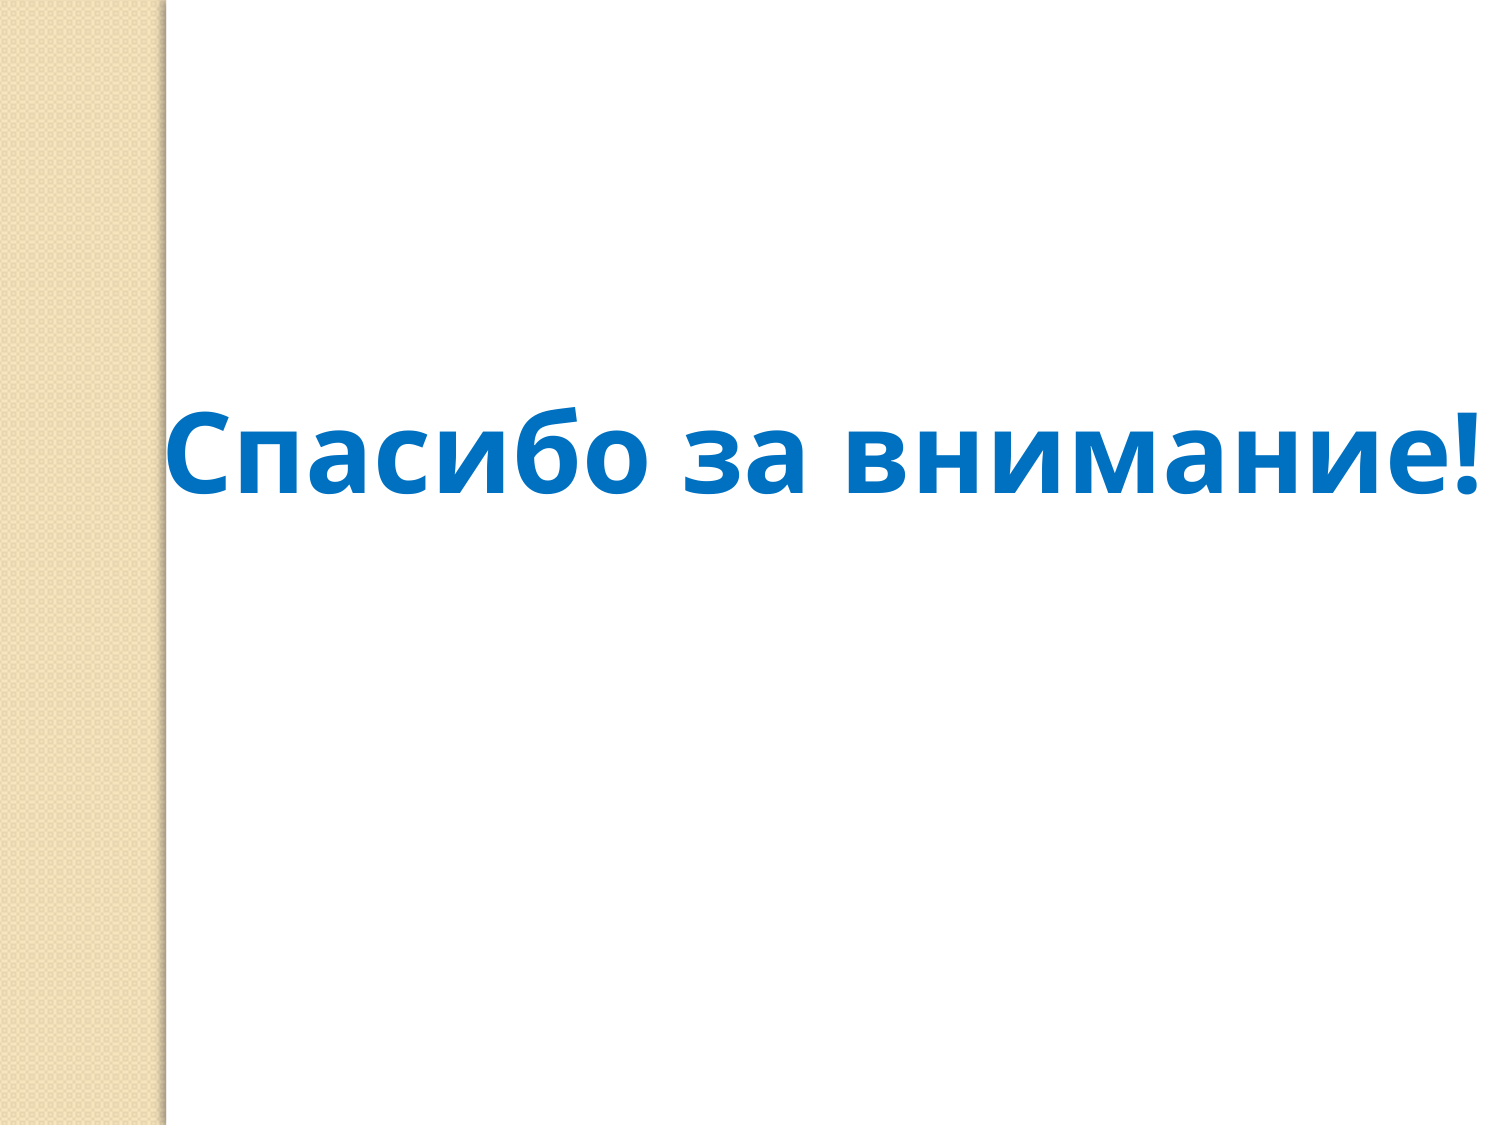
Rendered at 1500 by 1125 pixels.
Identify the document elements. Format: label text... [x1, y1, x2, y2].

text_box Спасибо за внимание! [0, 373, 1500, 524]
